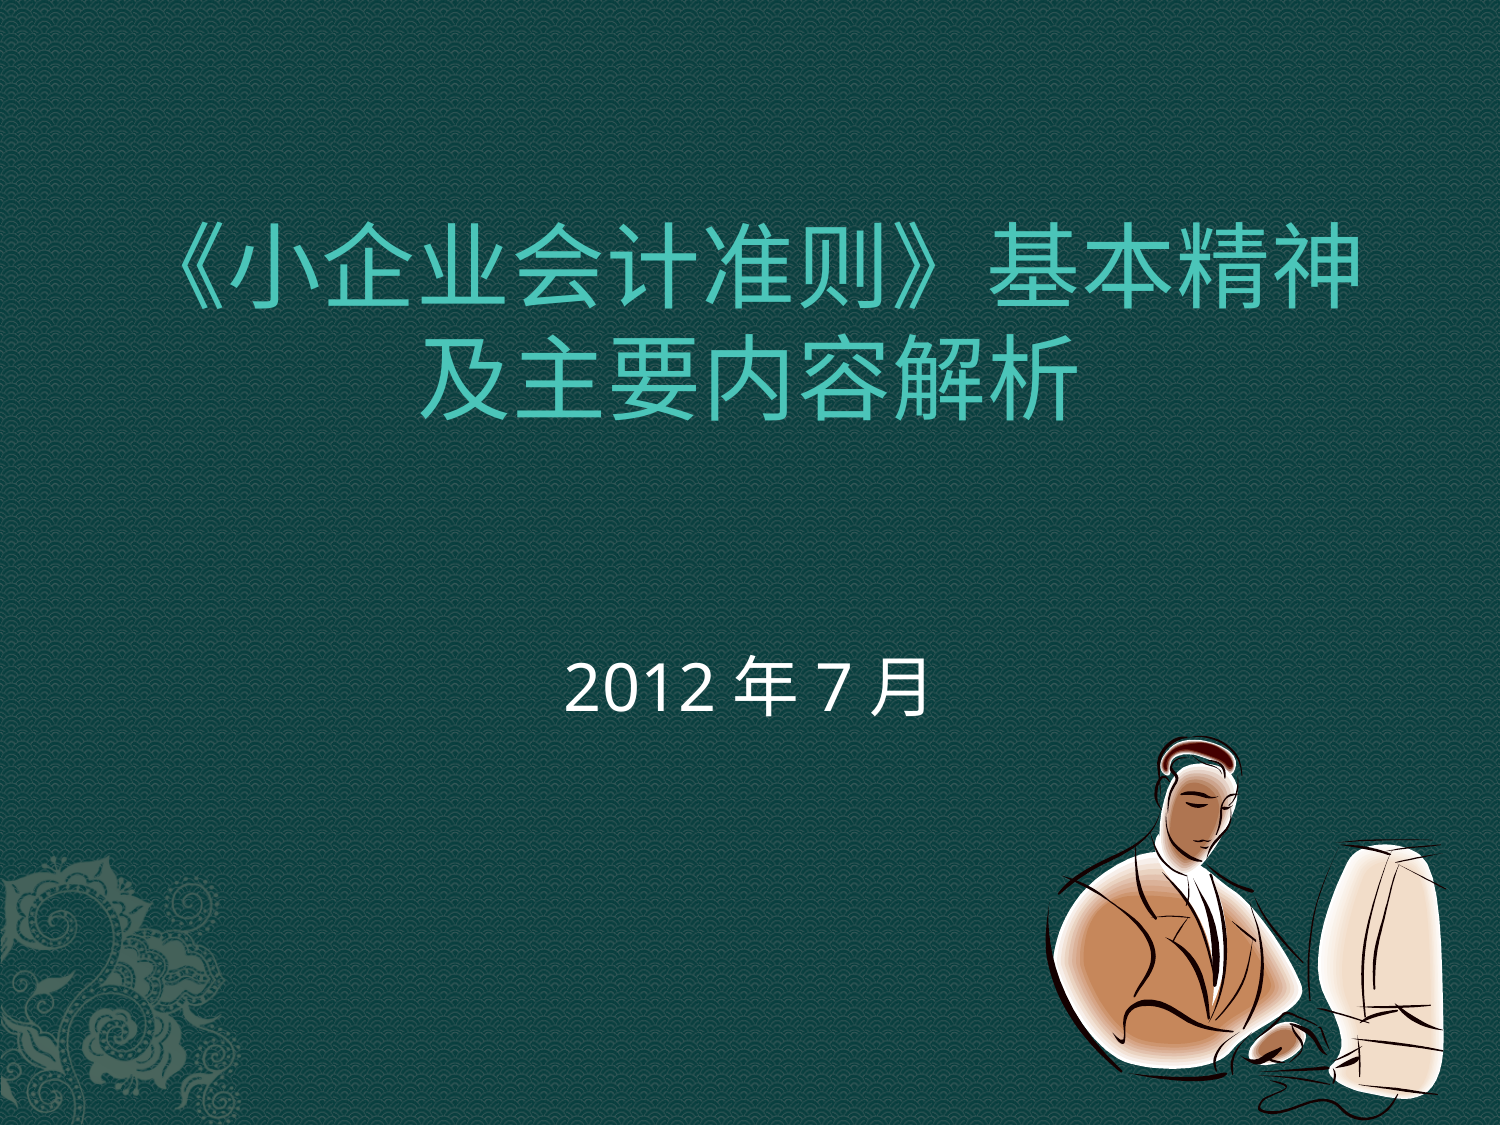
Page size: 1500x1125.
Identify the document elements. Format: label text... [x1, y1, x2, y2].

picture [1032, 732, 1447, 1125]
subtitle 2012年7月 [225, 637, 1275, 776]
title 《小企业会计准则》基本精神及主要内容解析 [112, 199, 1388, 441]
